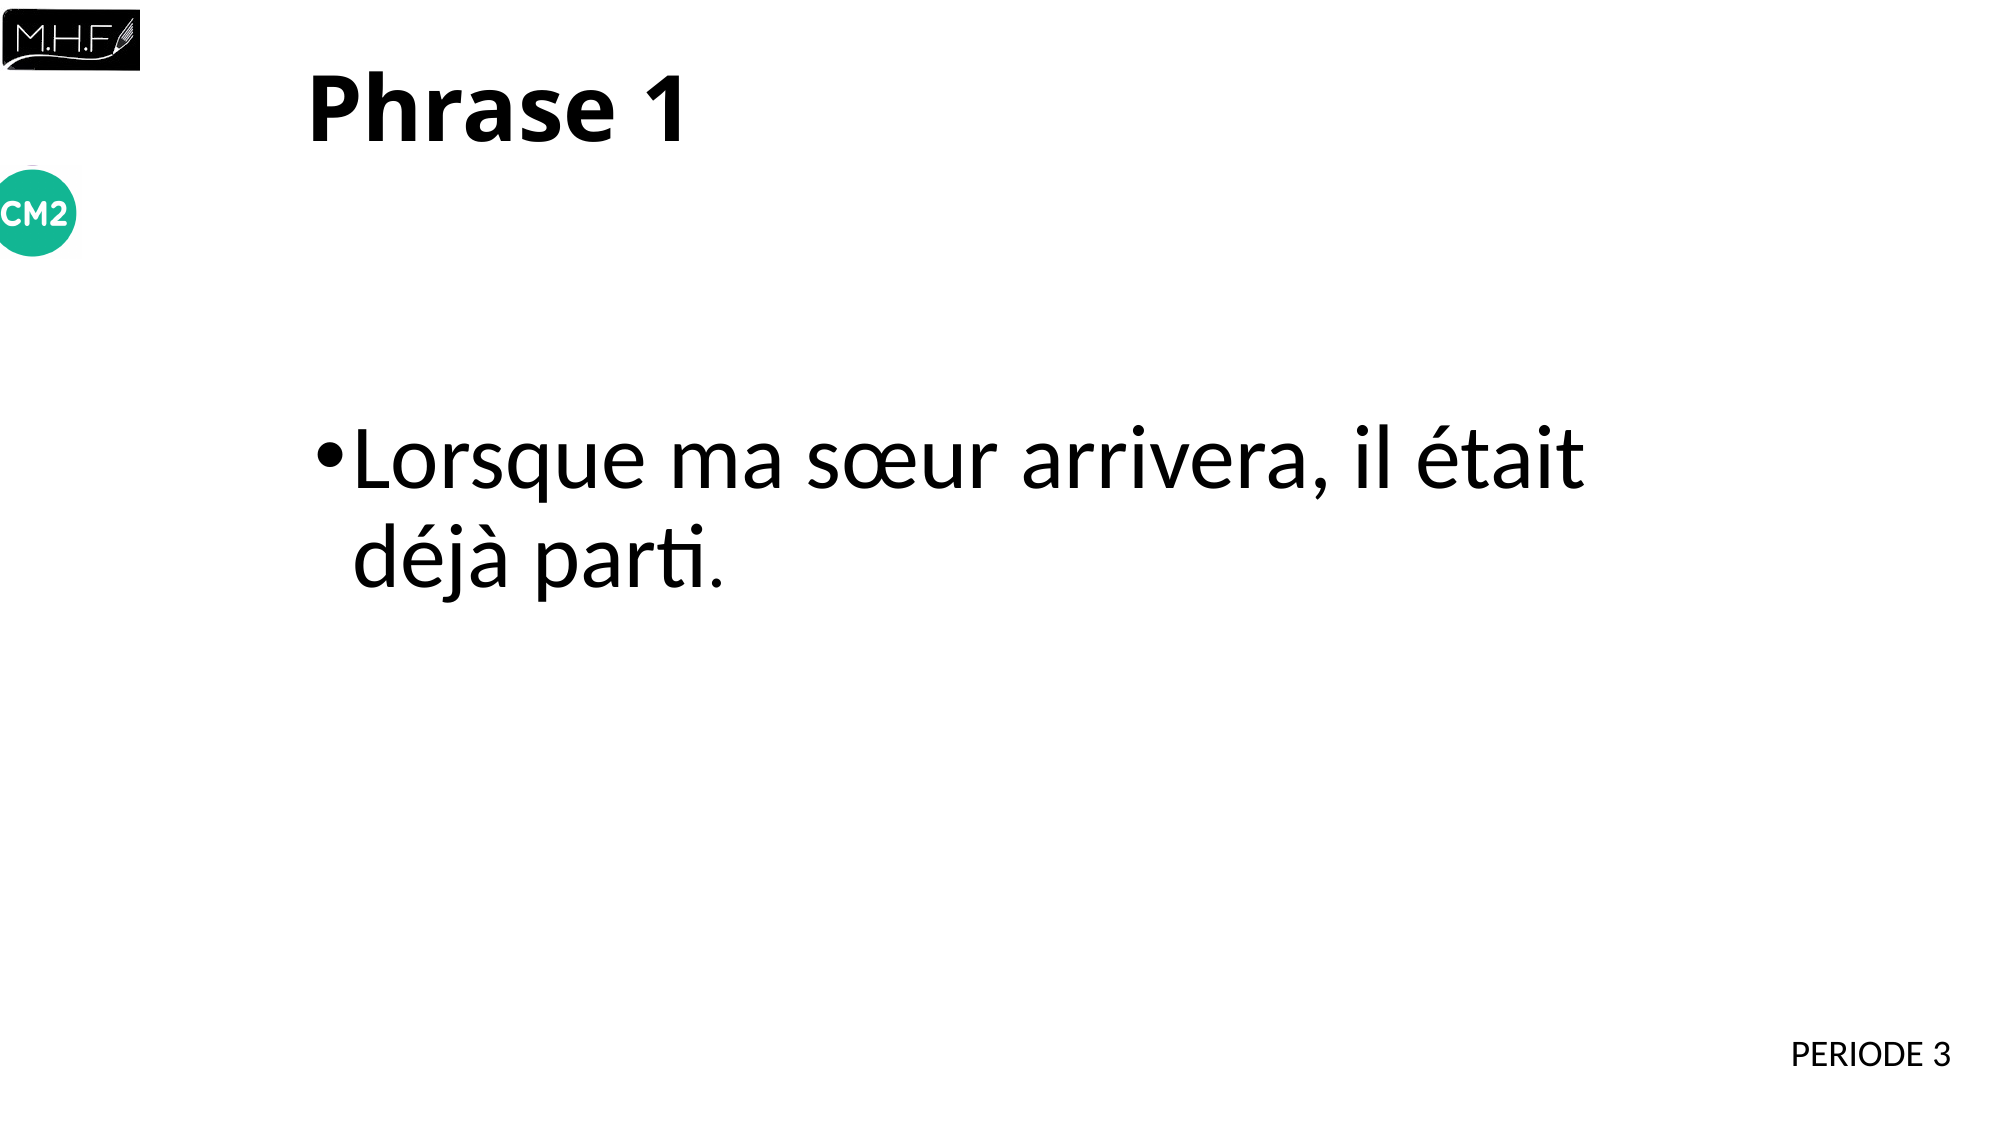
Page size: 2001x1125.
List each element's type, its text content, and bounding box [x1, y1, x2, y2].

picture [0, 165, 82, 259]
list Lorsque ma sœur arrivera, il était déjà parti. [299, 401, 1710, 857]
picture [0, 7, 140, 74]
title Phrase 1 [290, 3, 1837, 221]
text_box PERIODE 3 [1362, 1021, 1967, 1082]
